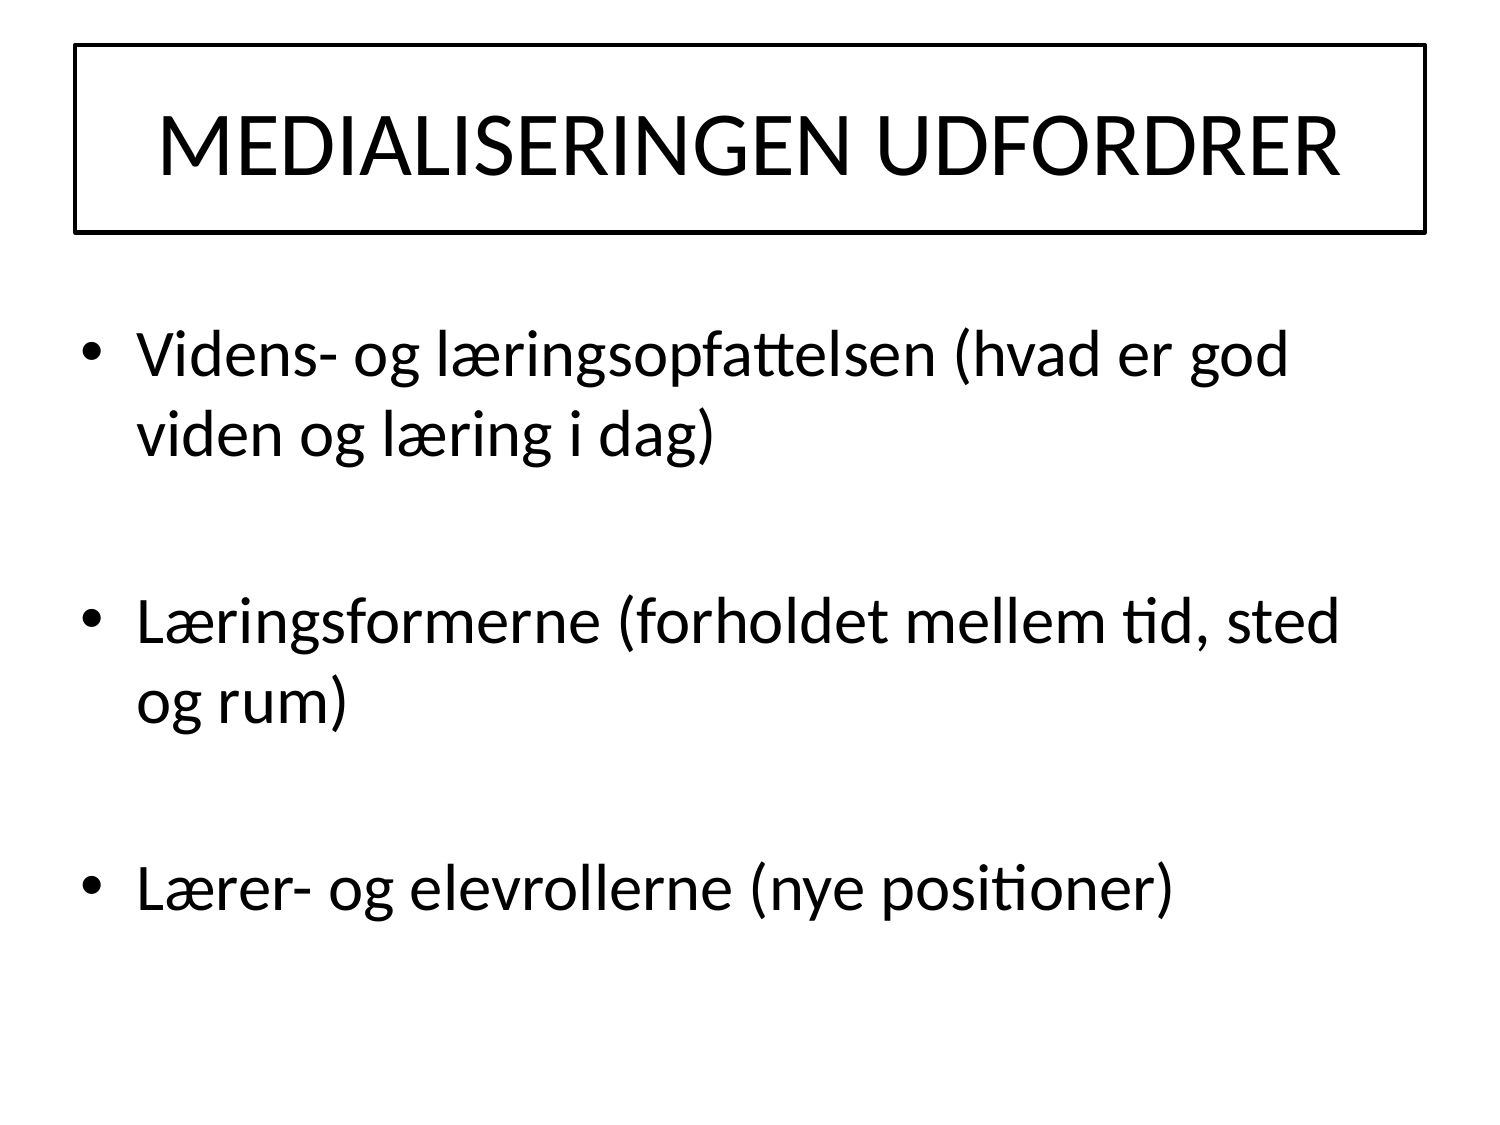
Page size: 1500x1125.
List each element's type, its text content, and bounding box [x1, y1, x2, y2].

list Videns- og læringsopfattelsen (hvad er god viden og læring i dag) Læringsformerne (forholdet mellem tid, sted og rum) Lærer- og elevrollerne (nye positioner) [64, 302, 1415, 1000]
title MEDIALISERINGEN UDFORDRER [73, 43, 1427, 235]
